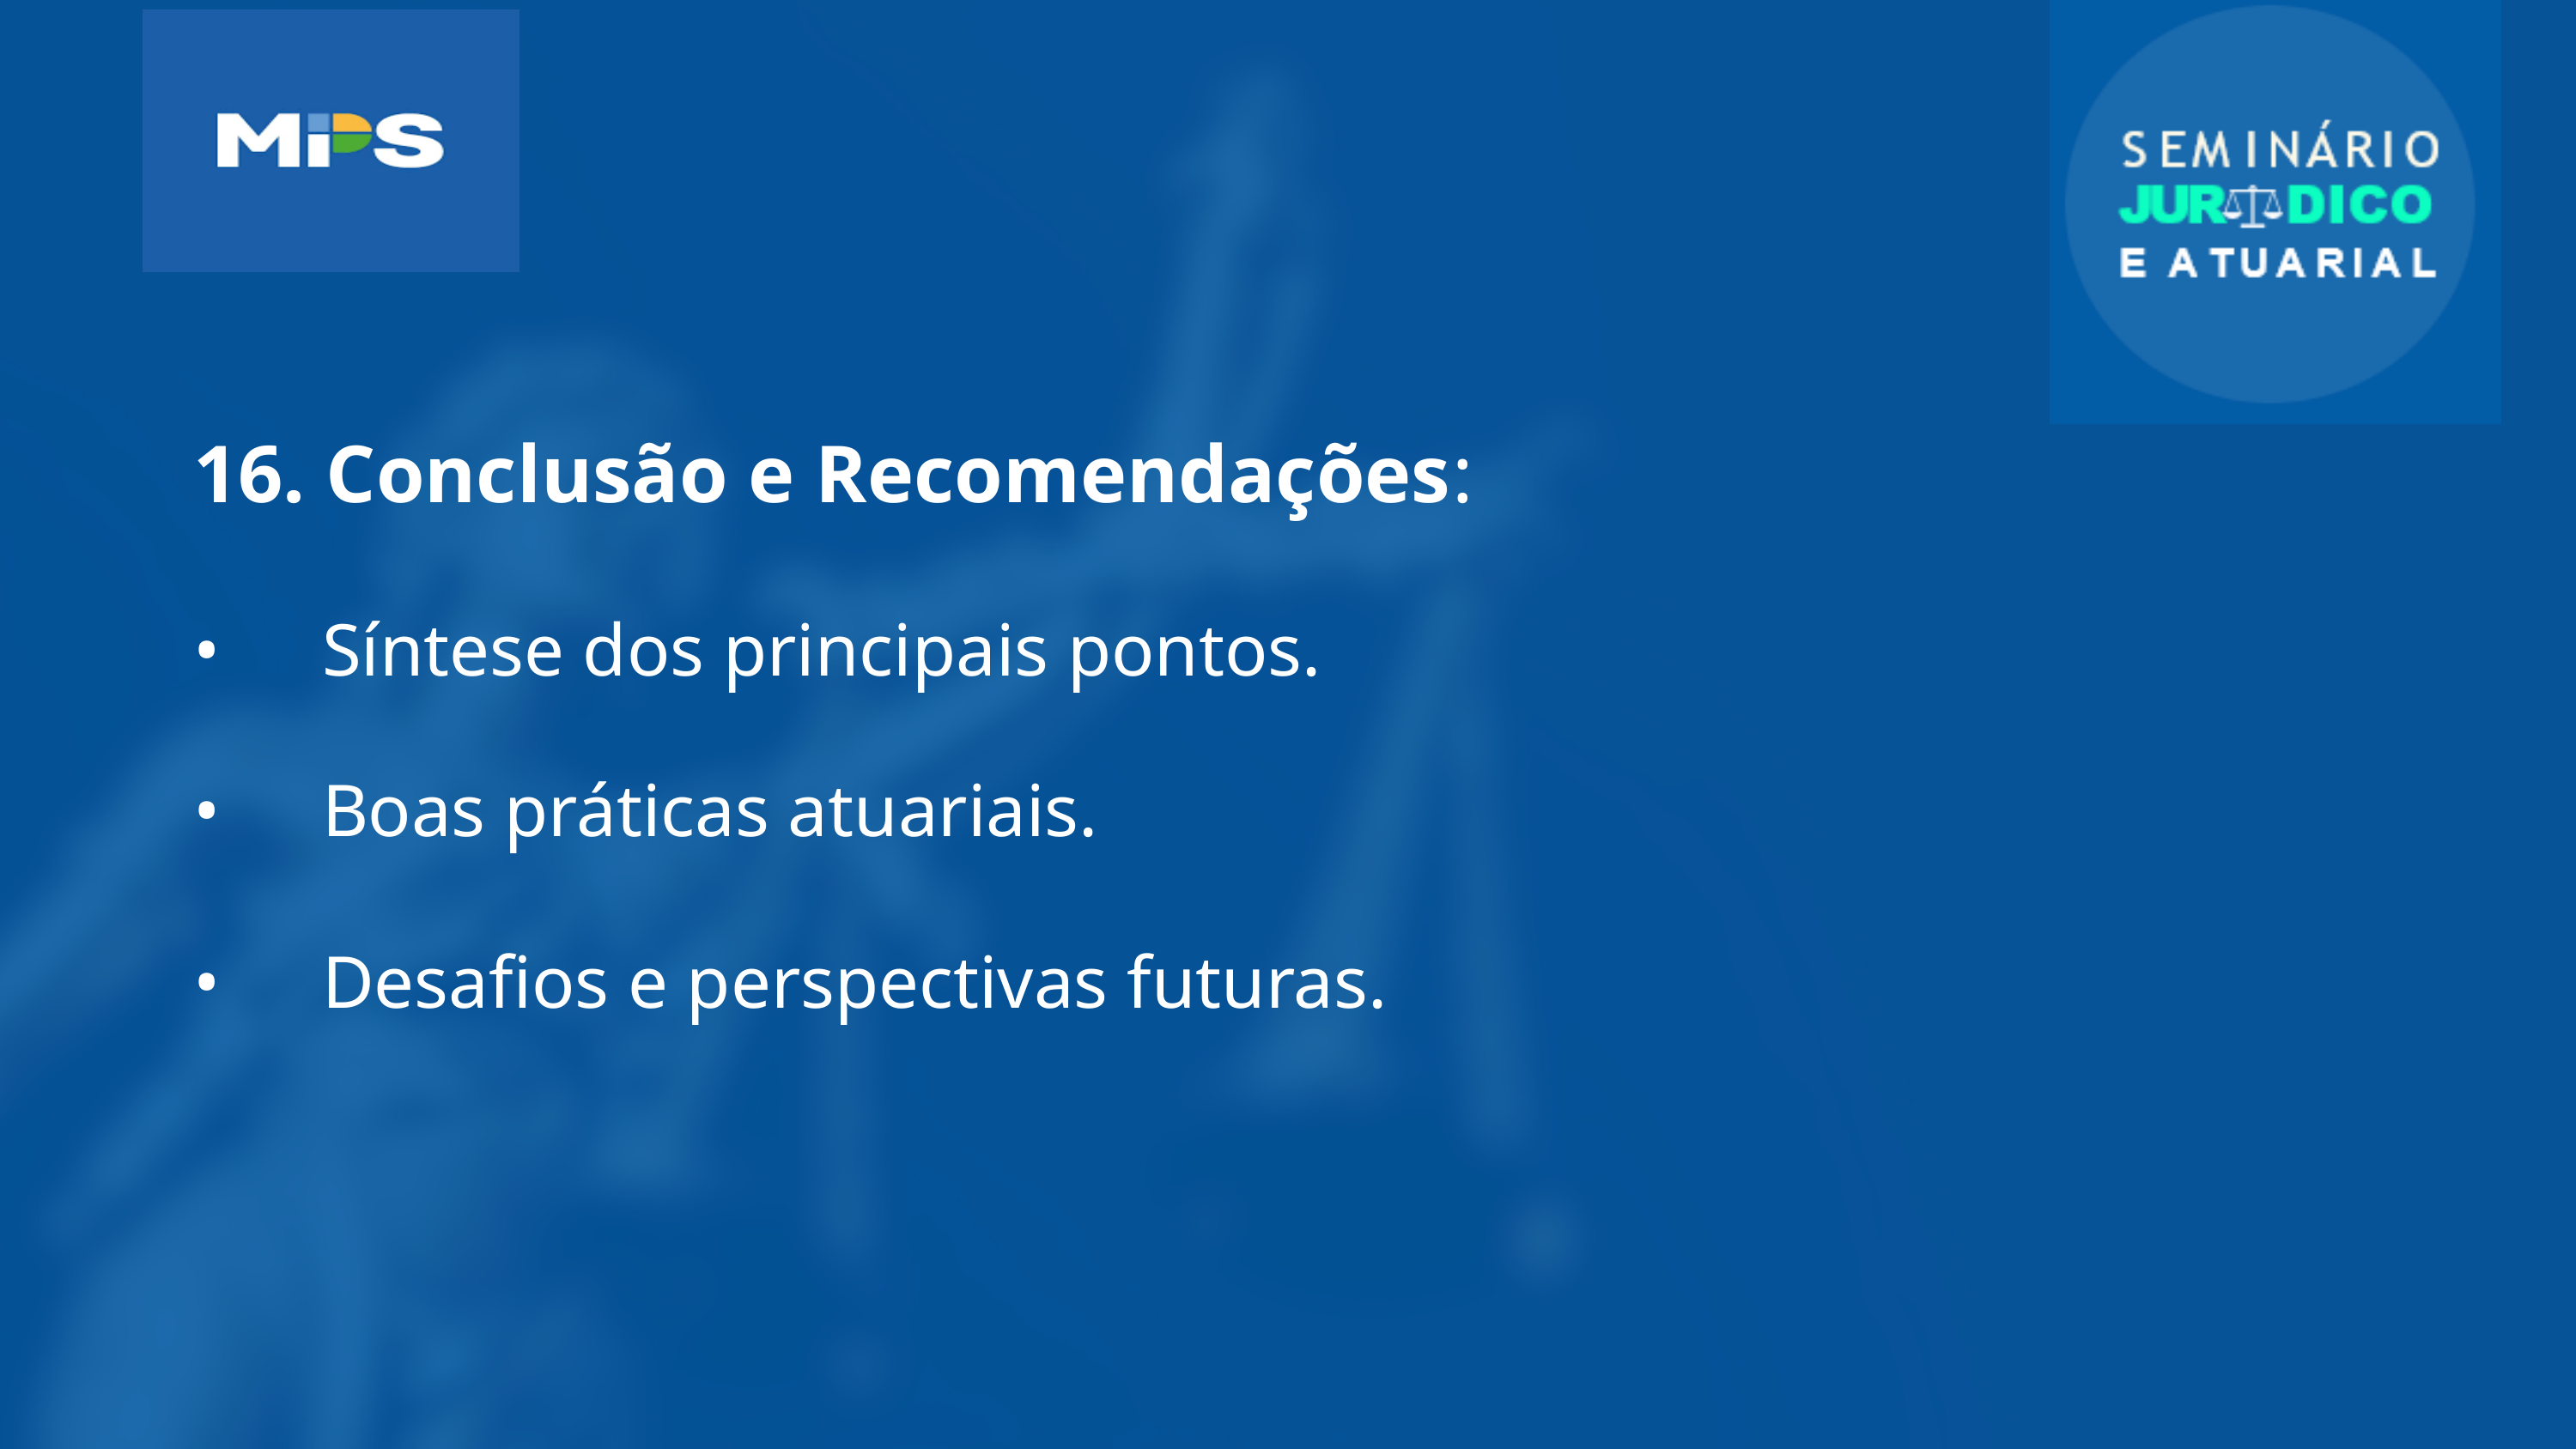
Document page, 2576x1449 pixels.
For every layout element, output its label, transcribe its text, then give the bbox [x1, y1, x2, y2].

picture [0, 0, 2576, 1449]
title 16. Conclusão e Recomendações: • Síntese dos principais pontos. • Boas práticas atuariais. • Desafios e perspectivas futuras. [193, 423, 2383, 1237]
